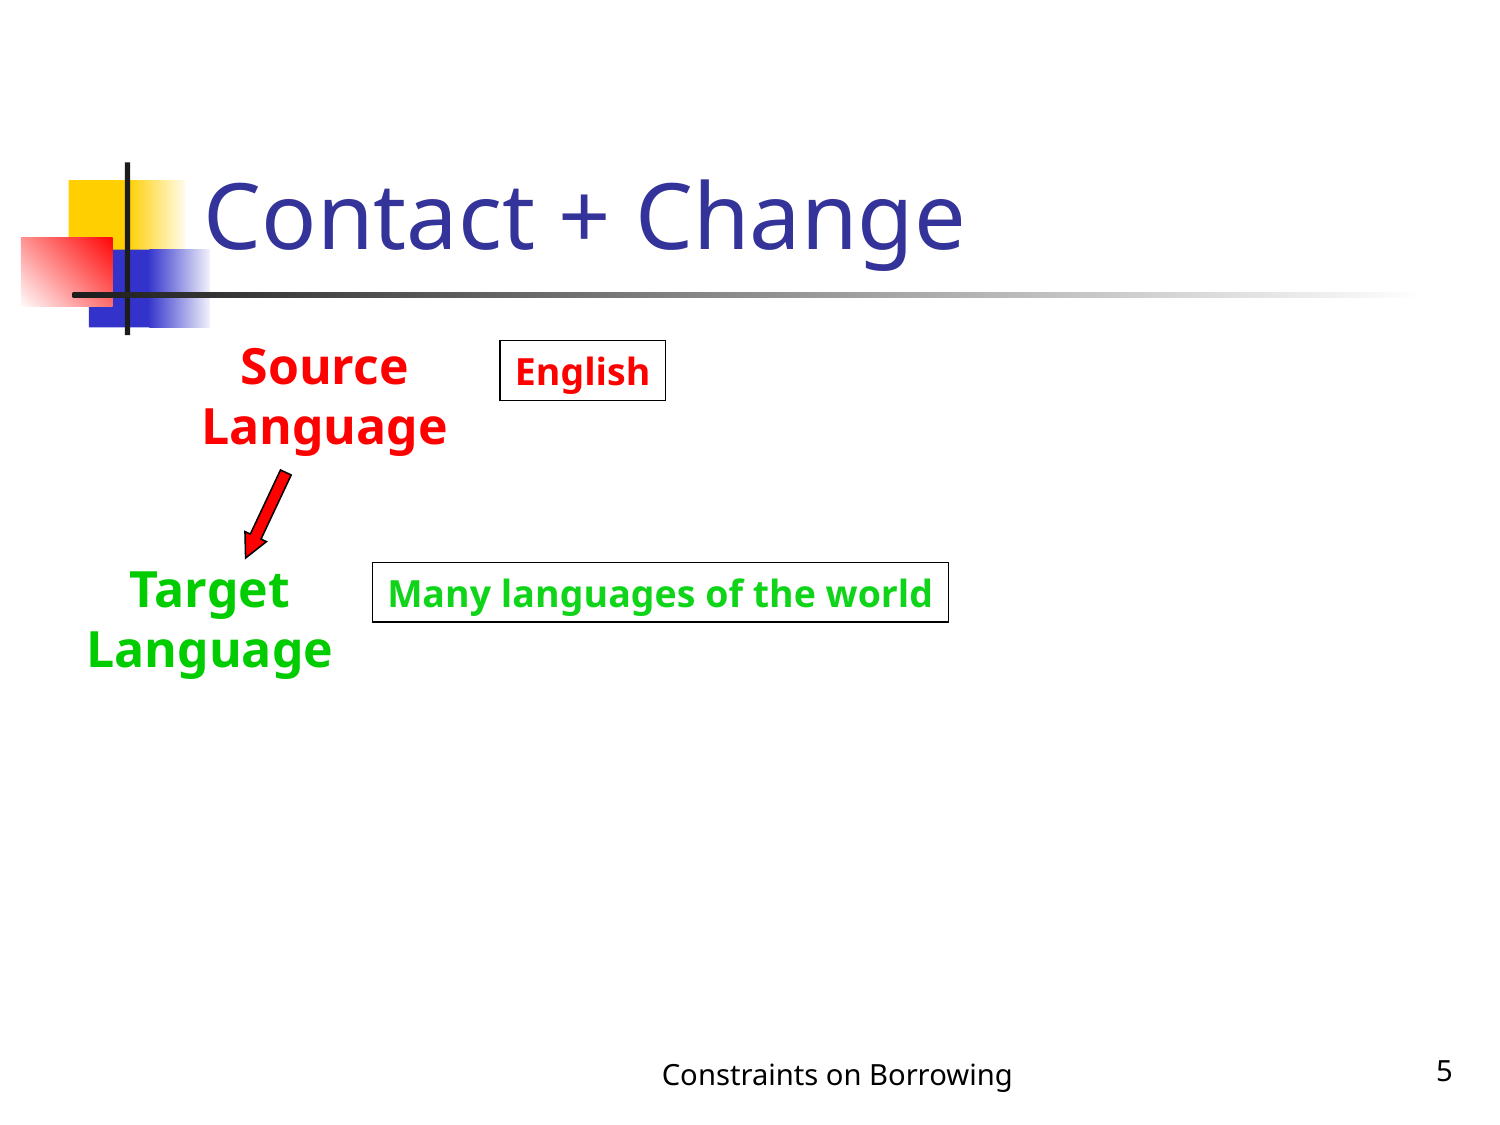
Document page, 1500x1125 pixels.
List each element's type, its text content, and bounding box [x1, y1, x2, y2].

slide_number 5 [1154, 1023, 1468, 1100]
text_box Many languages of the world [372, 562, 949, 623]
text_box [244, 469, 292, 559]
title Contact + Change [188, 34, 1468, 276]
footer Constraints on Borrowing [599, 1023, 1076, 1100]
text_box English [499, 340, 666, 401]
text_box Target Language [71, 549, 349, 685]
text_box Source Language [186, 327, 464, 463]
